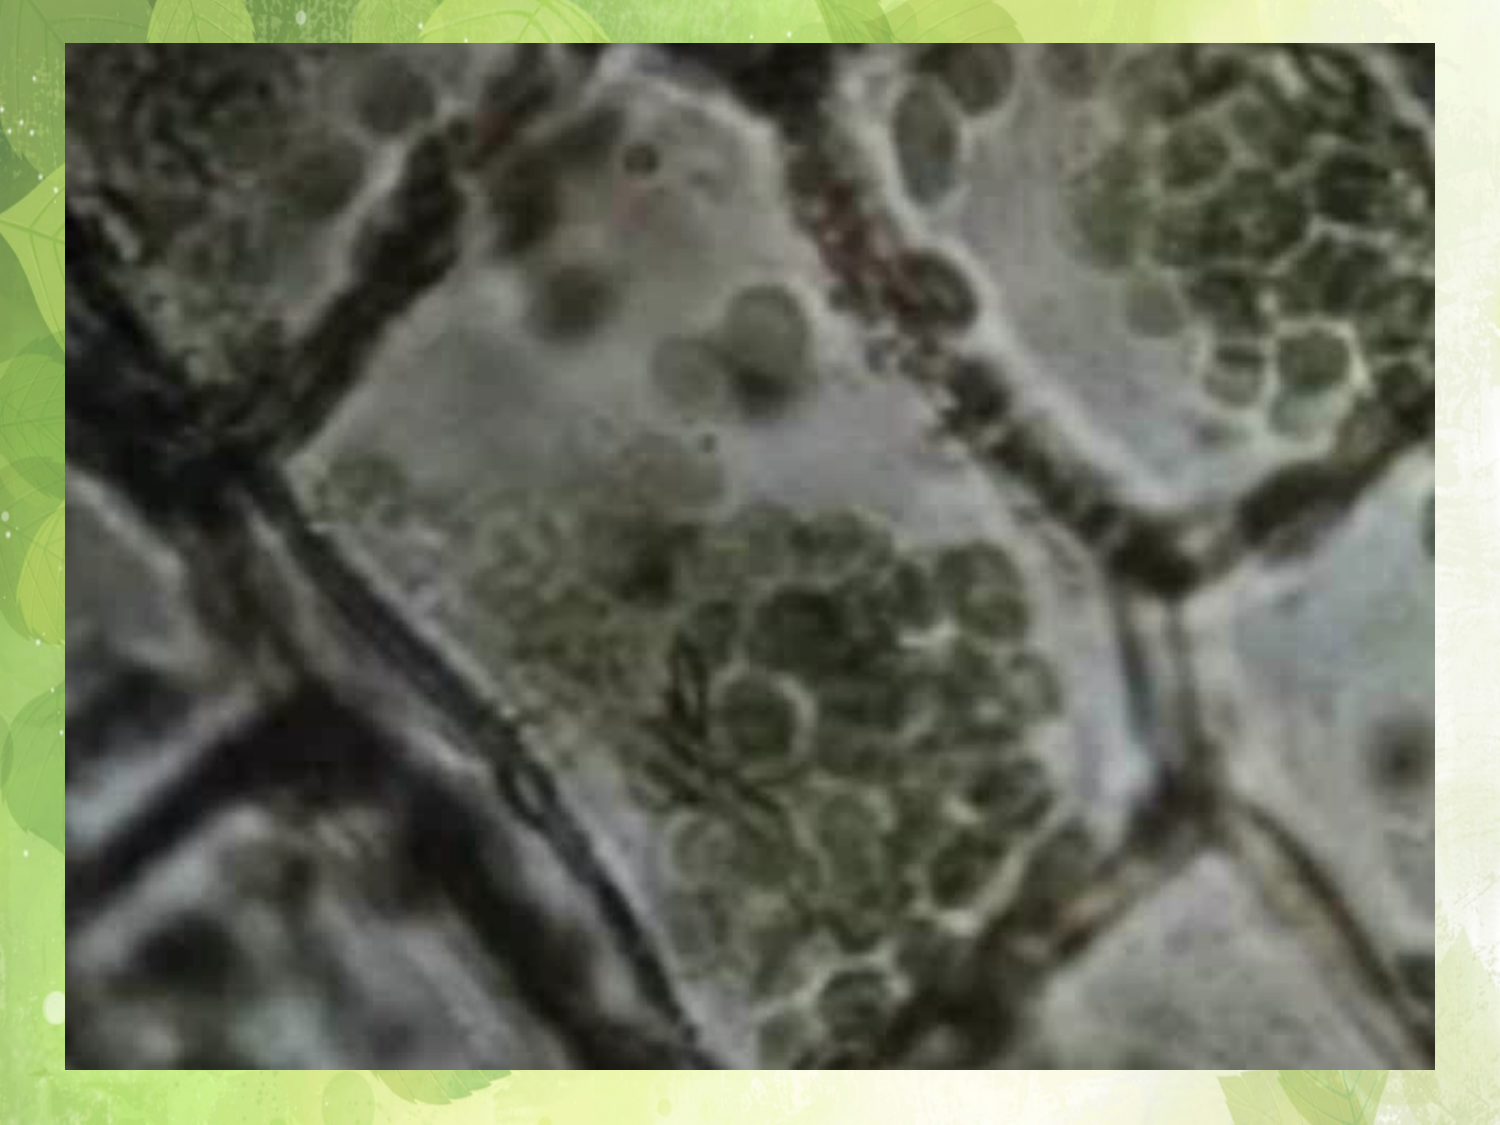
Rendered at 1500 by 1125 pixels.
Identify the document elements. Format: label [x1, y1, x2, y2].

list [64, 42, 1436, 1071]
